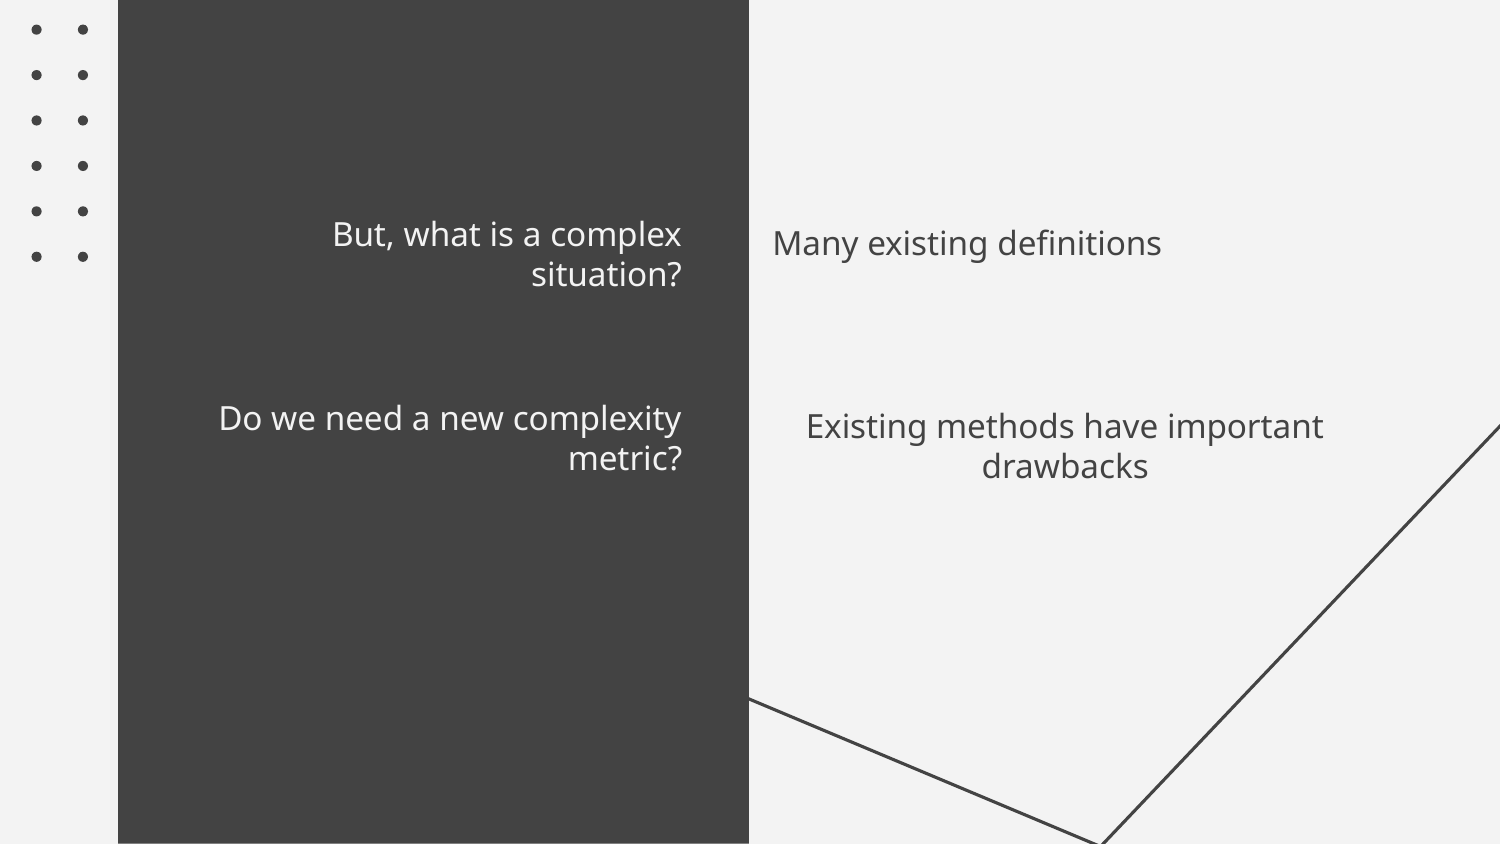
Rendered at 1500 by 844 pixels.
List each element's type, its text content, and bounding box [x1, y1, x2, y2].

title Many existing definitions [664, 207, 1271, 302]
subtitle Do we need a new complexity metric? [177, 358, 698, 486]
subtitle But, what is a complex situation? [177, 174, 698, 302]
text_box Existing methods have important drawbacks [746, 390, 1385, 486]
